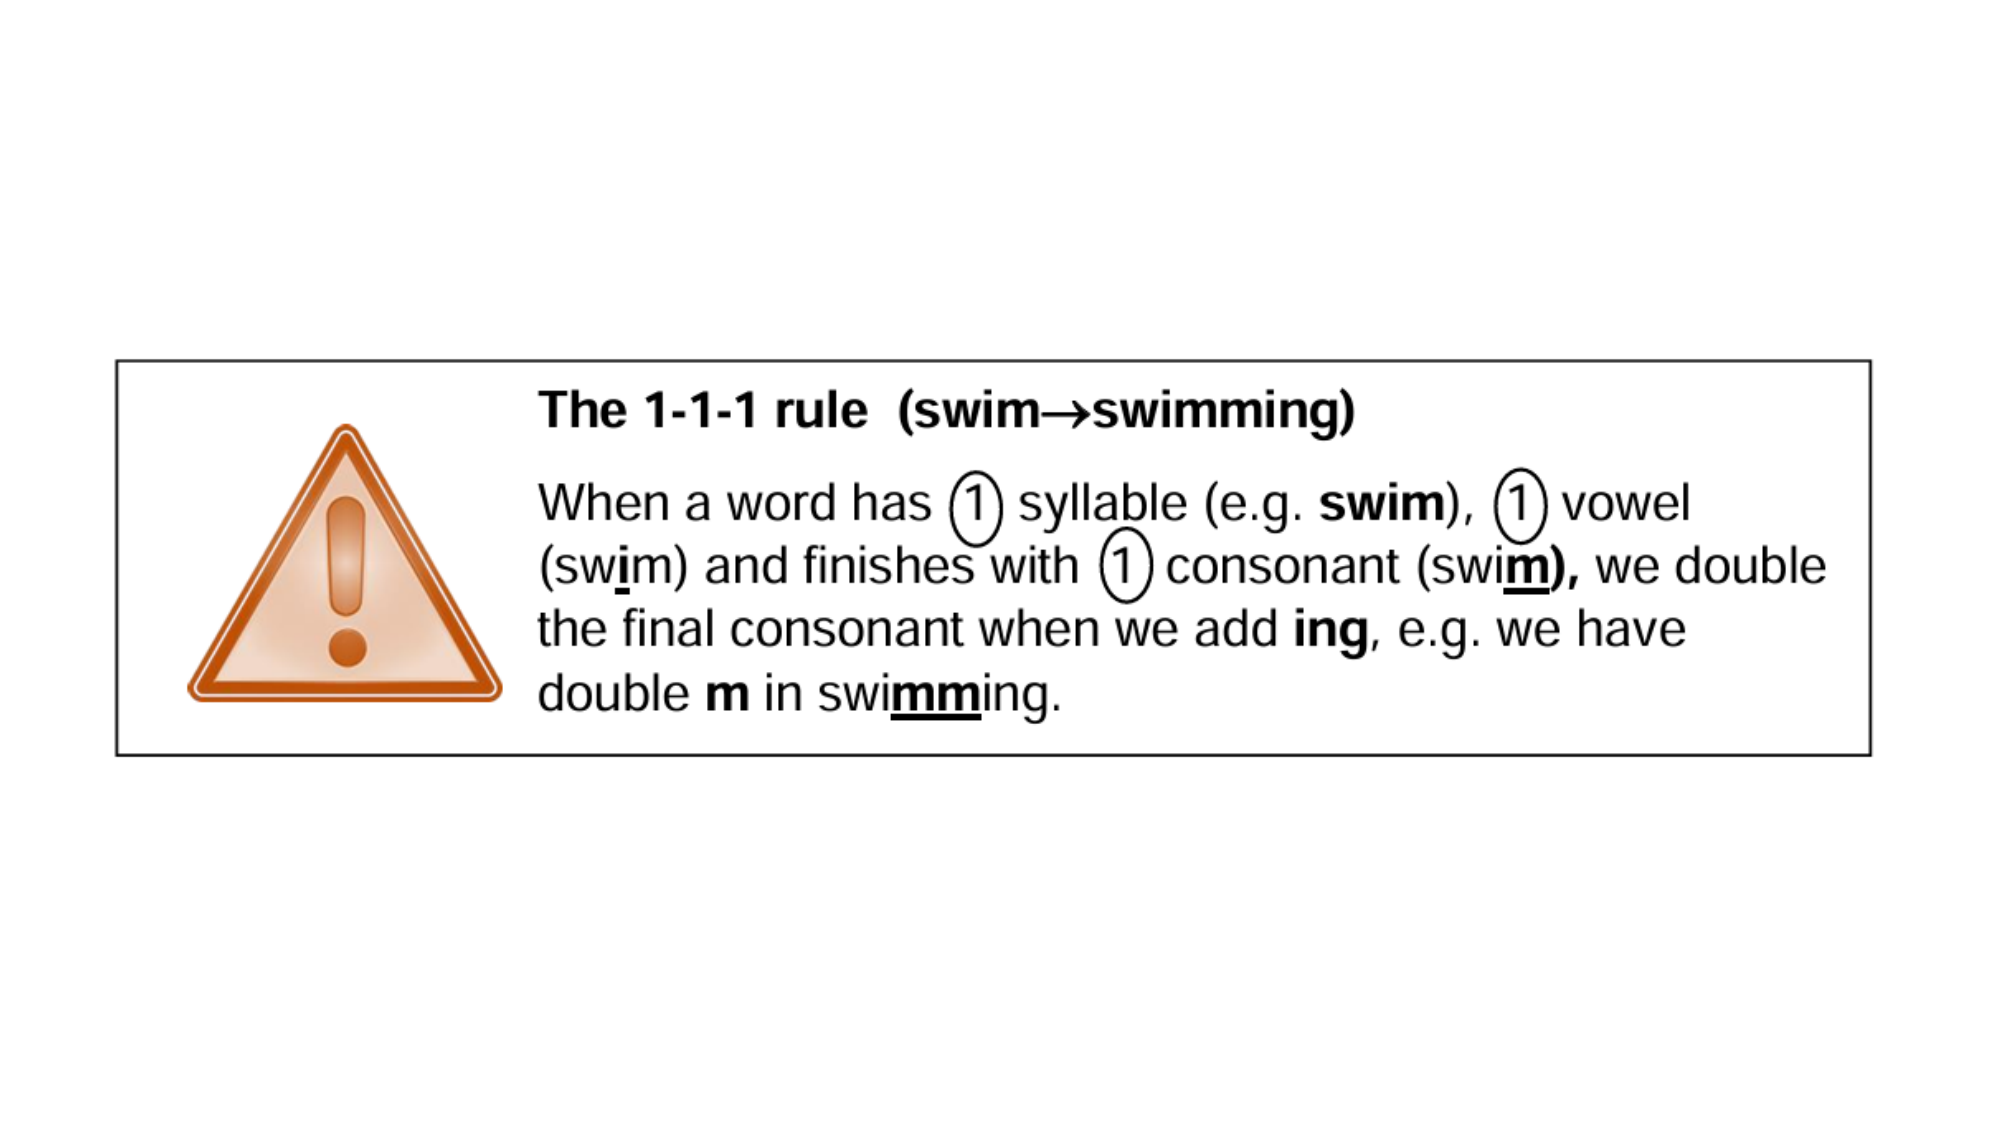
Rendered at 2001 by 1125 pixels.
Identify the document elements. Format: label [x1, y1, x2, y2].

picture [104, 354, 1895, 783]
